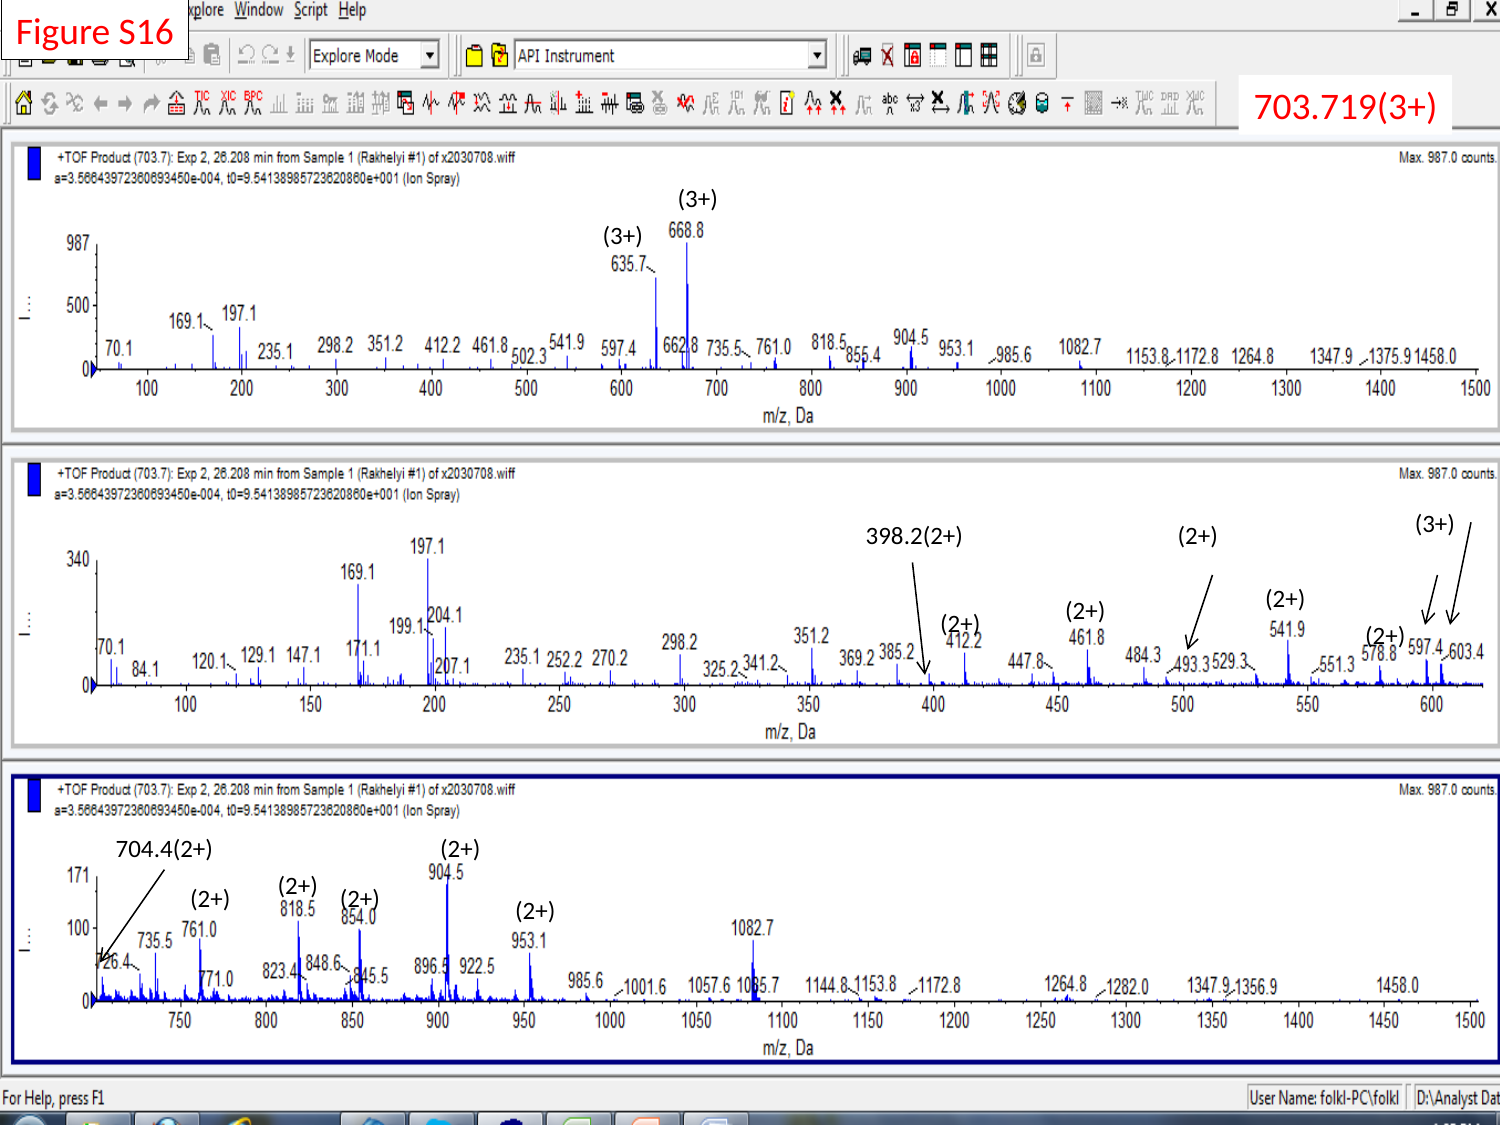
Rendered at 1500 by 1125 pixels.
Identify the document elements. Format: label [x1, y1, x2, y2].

text_box [1187, 574, 1213, 651]
picture [0, 0, 1500, 1125]
text_box [1449, 522, 1472, 626]
text_box [1424, 574, 1438, 626]
text_box [99, 870, 165, 963]
text_box [912, 562, 926, 676]
